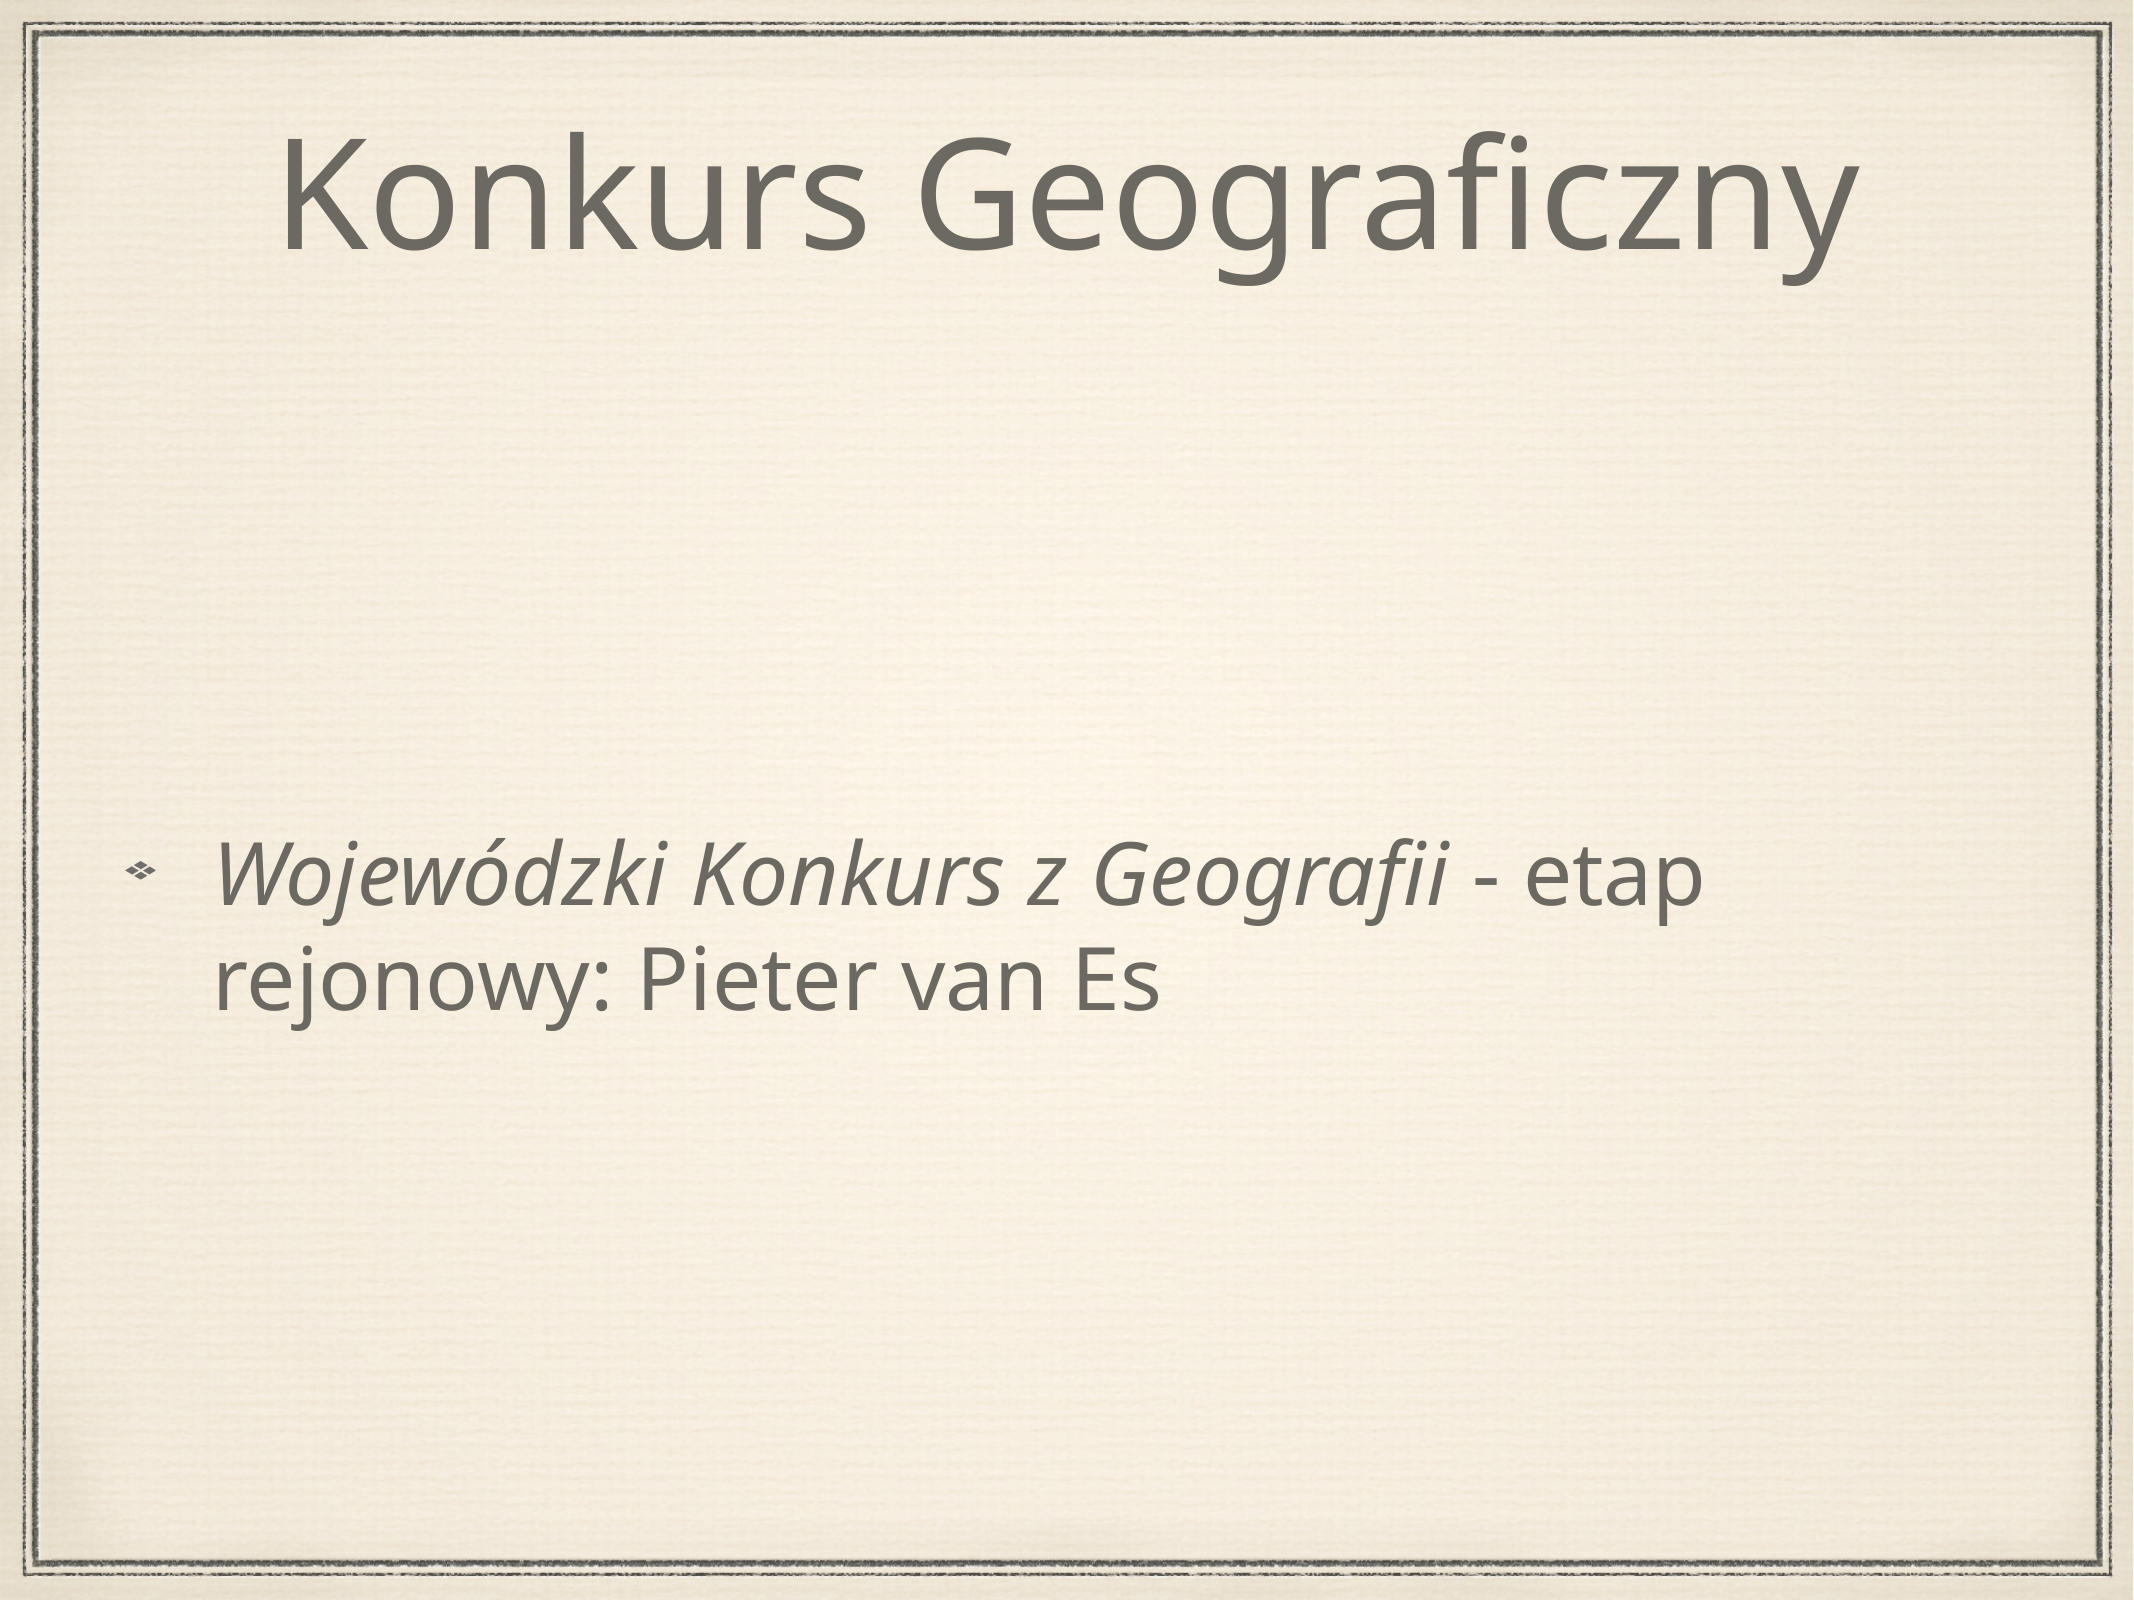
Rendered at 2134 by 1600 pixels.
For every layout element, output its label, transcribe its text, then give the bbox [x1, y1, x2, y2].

list Wojewódzki Konkurs z Geografii - etap rejonowy: Pieter van Es [124, 453, 2009, 1393]
picture [0, 0, 2134, 1600]
title Konkurs Geograficzny [124, 61, 2009, 313]
